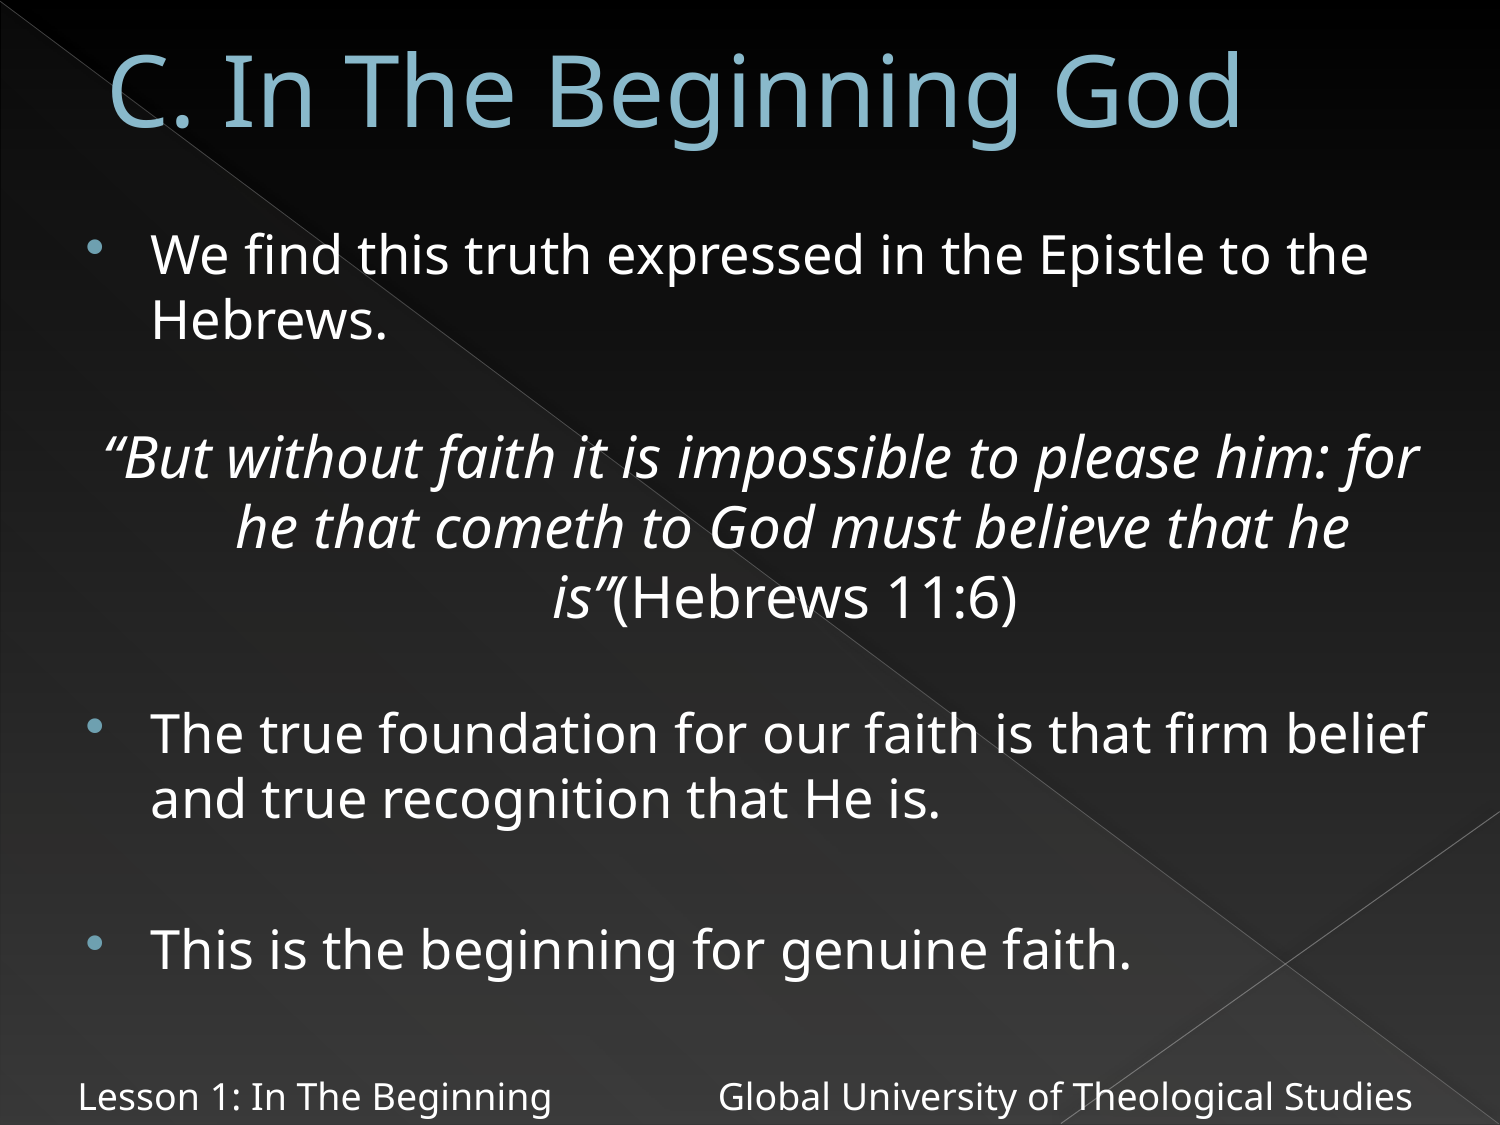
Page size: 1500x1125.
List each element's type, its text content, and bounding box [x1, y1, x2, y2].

footer Lesson 1: In The Beginning Global University of Theological Studies [62, 1075, 1463, 1125]
list We find this truth expressed in the Epistle to the Hebrews. “But without faith it is impossible to please him: for he that cometh to God must believe that he is”(Hebrews 11:6) The true foundation for our faith is that firm belief and true recognition that He is. This is the beginning for genuine faith. [62, 212, 1450, 1050]
title C. In The Beginning God [12, 24, 1363, 150]
